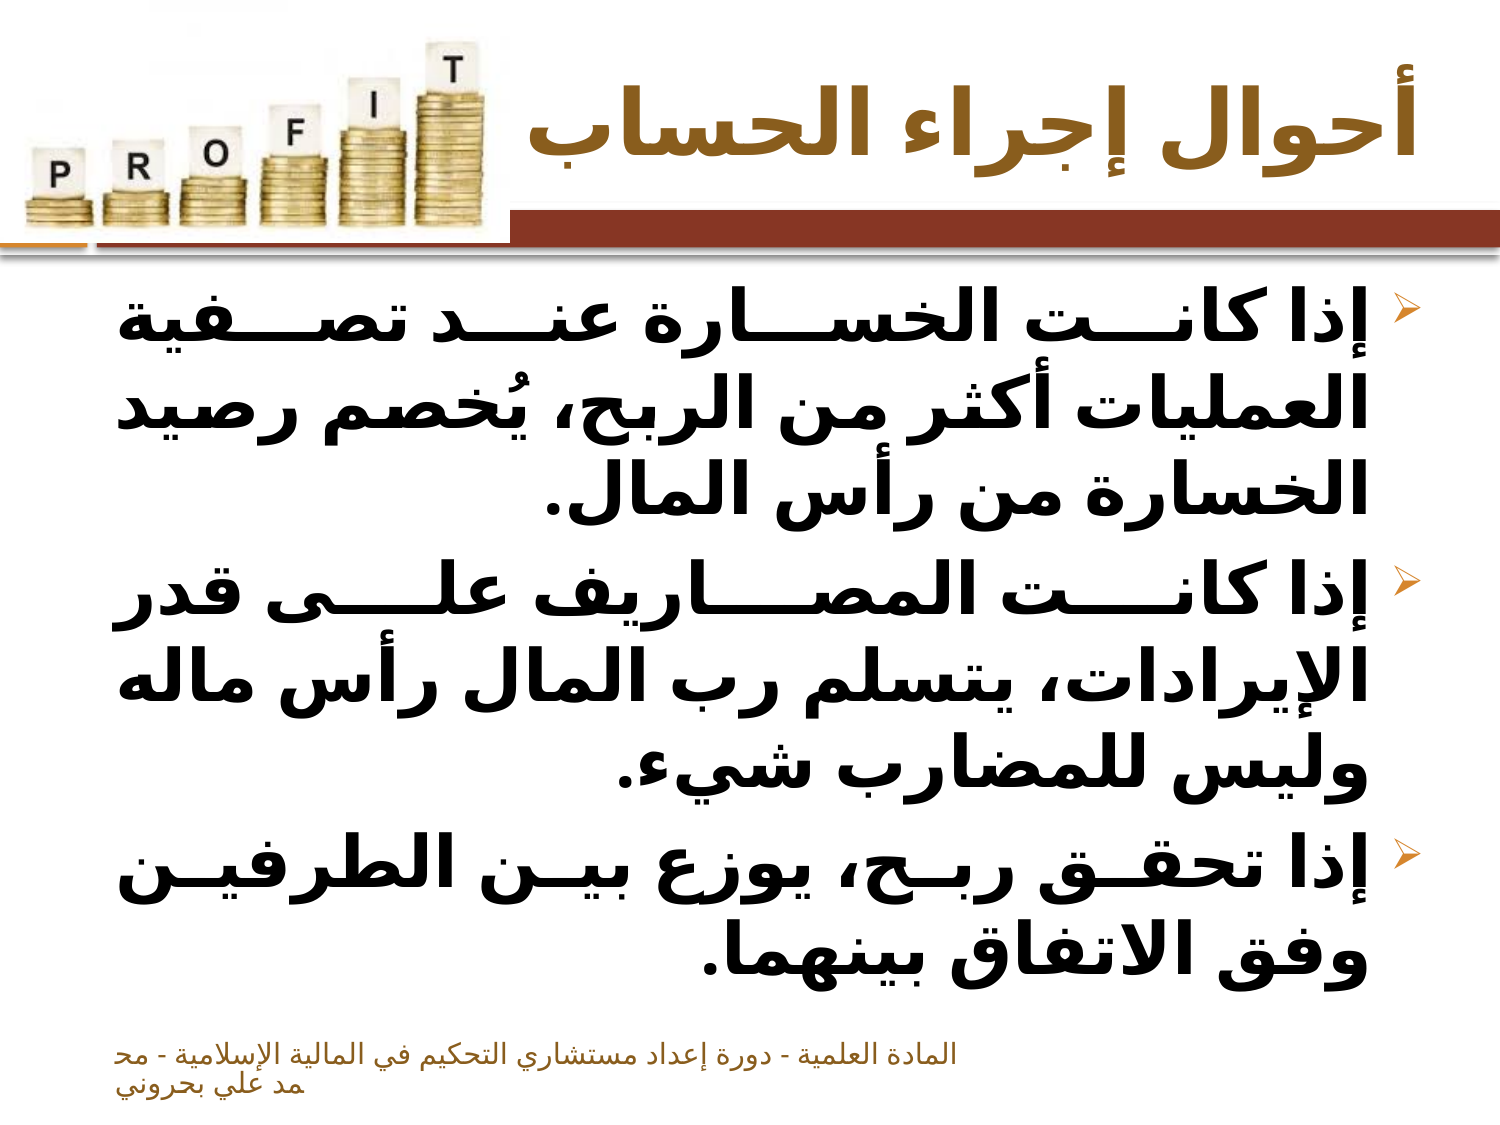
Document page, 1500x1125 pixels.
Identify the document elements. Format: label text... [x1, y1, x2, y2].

footer المادة العلمية - دورة إعداد مستشاري التحكيم في المالية الإسلامية - محمد علي بحروني [99, 1024, 990, 1085]
picture [0, 0, 510, 243]
title أحوال إجراء الحساب النهائي [515, 37, 1438, 200]
list إذا كانت الخسارة عند تصفية العمليات أكثر من الربح، يُخصم رصيد الخسارة من رأس المال. إذا كانت المصاريف على قدر الإيرادات، يتسلم رب المال رأس ماله وليس للمضارب شيء. إذا تحقق ربح، يوزع بين الطرفين وفق الاتفاق بينهما. [100, 262, 1438, 1000]
